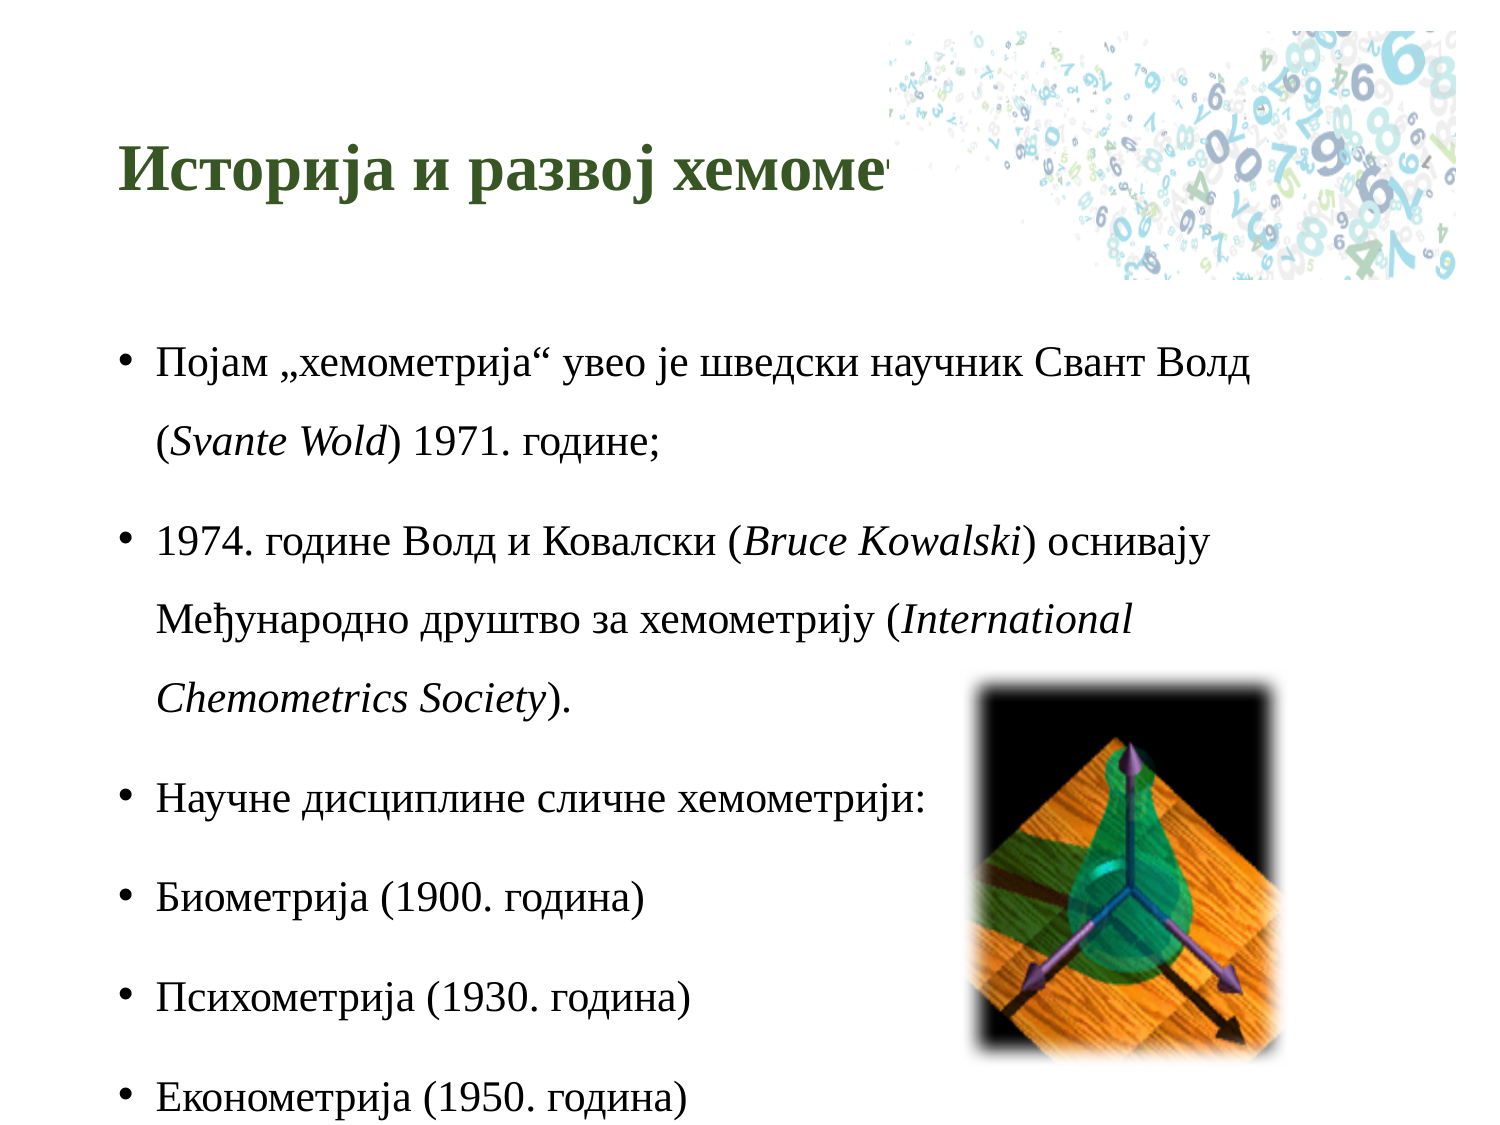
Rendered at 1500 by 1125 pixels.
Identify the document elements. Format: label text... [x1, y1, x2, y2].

title Историја и развој хемометрије [103, 59, 888, 278]
list Појам „хемометрија“ увео је шведски научник Свант Волд (Svante Wold) 1971. године; 1974. године Волд и Ковалски (Bruce Kowalski) оснивају Међународно друштво за хемометрију (International Chemometrics Society). Научне дисциплине сличне хемометрији: Биометрија (1900. година) Психометрија (1930. година) Економетрија (1950. година) Технометрија (1960. година) [103, 299, 1397, 1061]
picture [960, 667, 1289, 1068]
picture [888, 30, 1456, 280]
